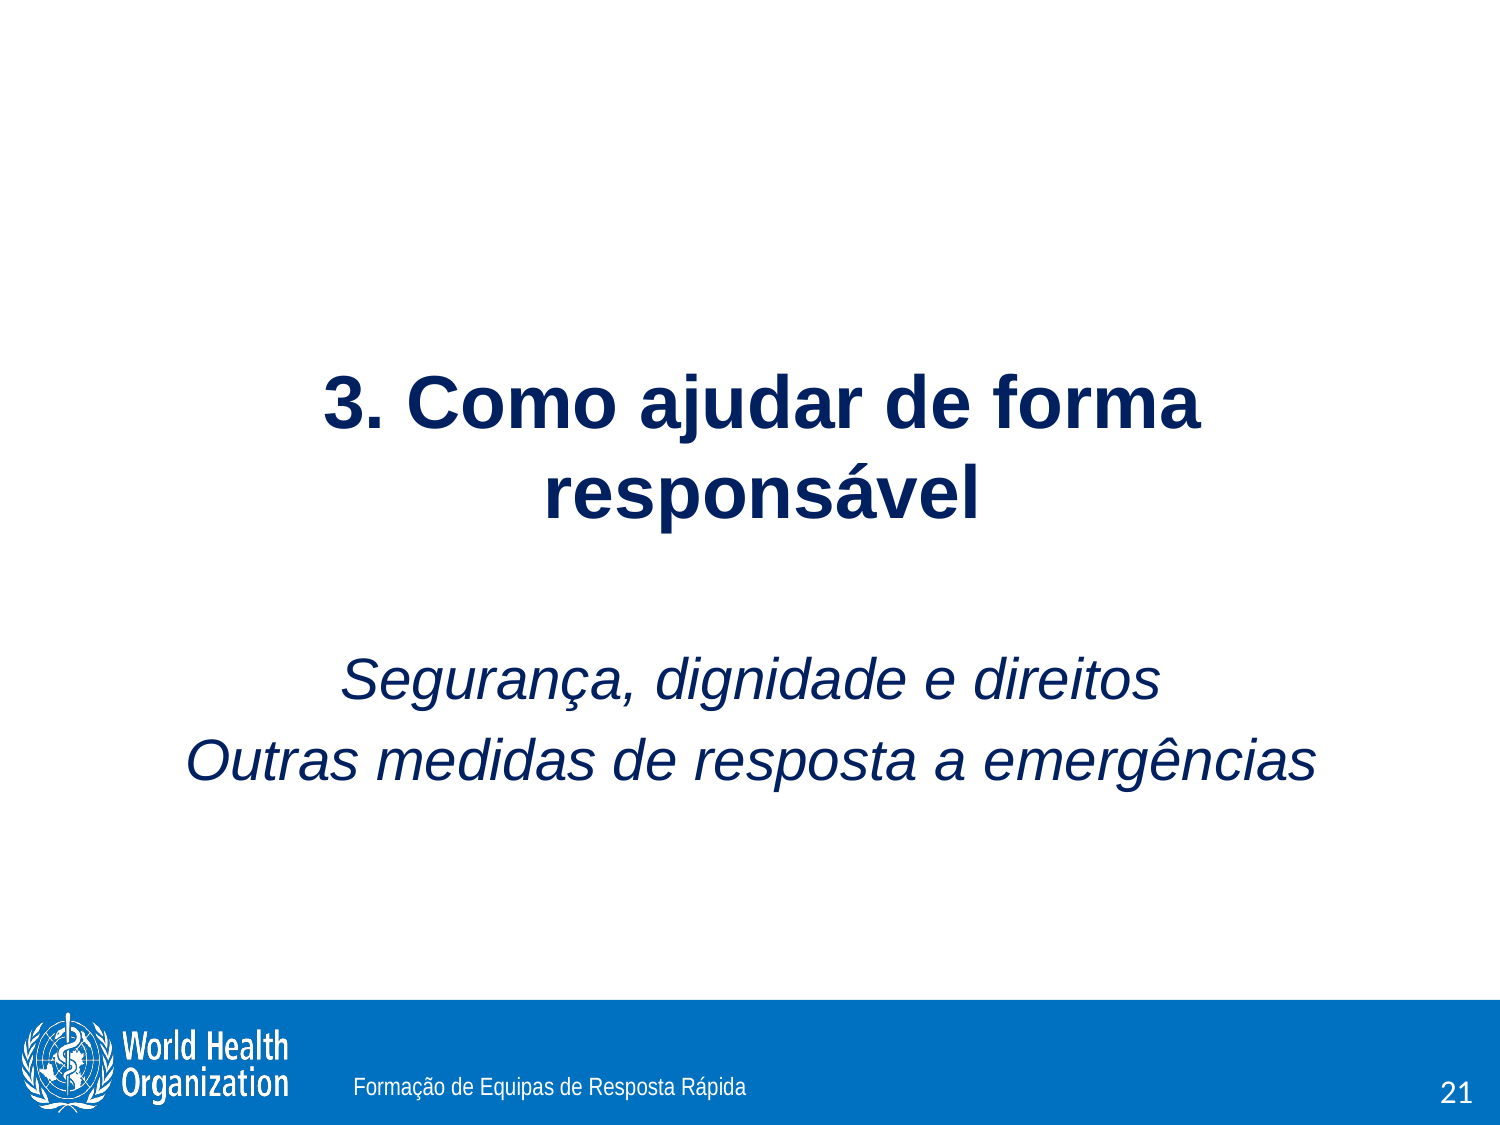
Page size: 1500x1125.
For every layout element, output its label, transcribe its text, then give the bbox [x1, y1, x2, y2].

list Segurança, dignidade e direitos Outras medidas de resposta a emergências [76, 633, 1427, 835]
picture [21, 1012, 288, 1113]
title 3. Como ajudar de forma responsável [87, 350, 1438, 538]
